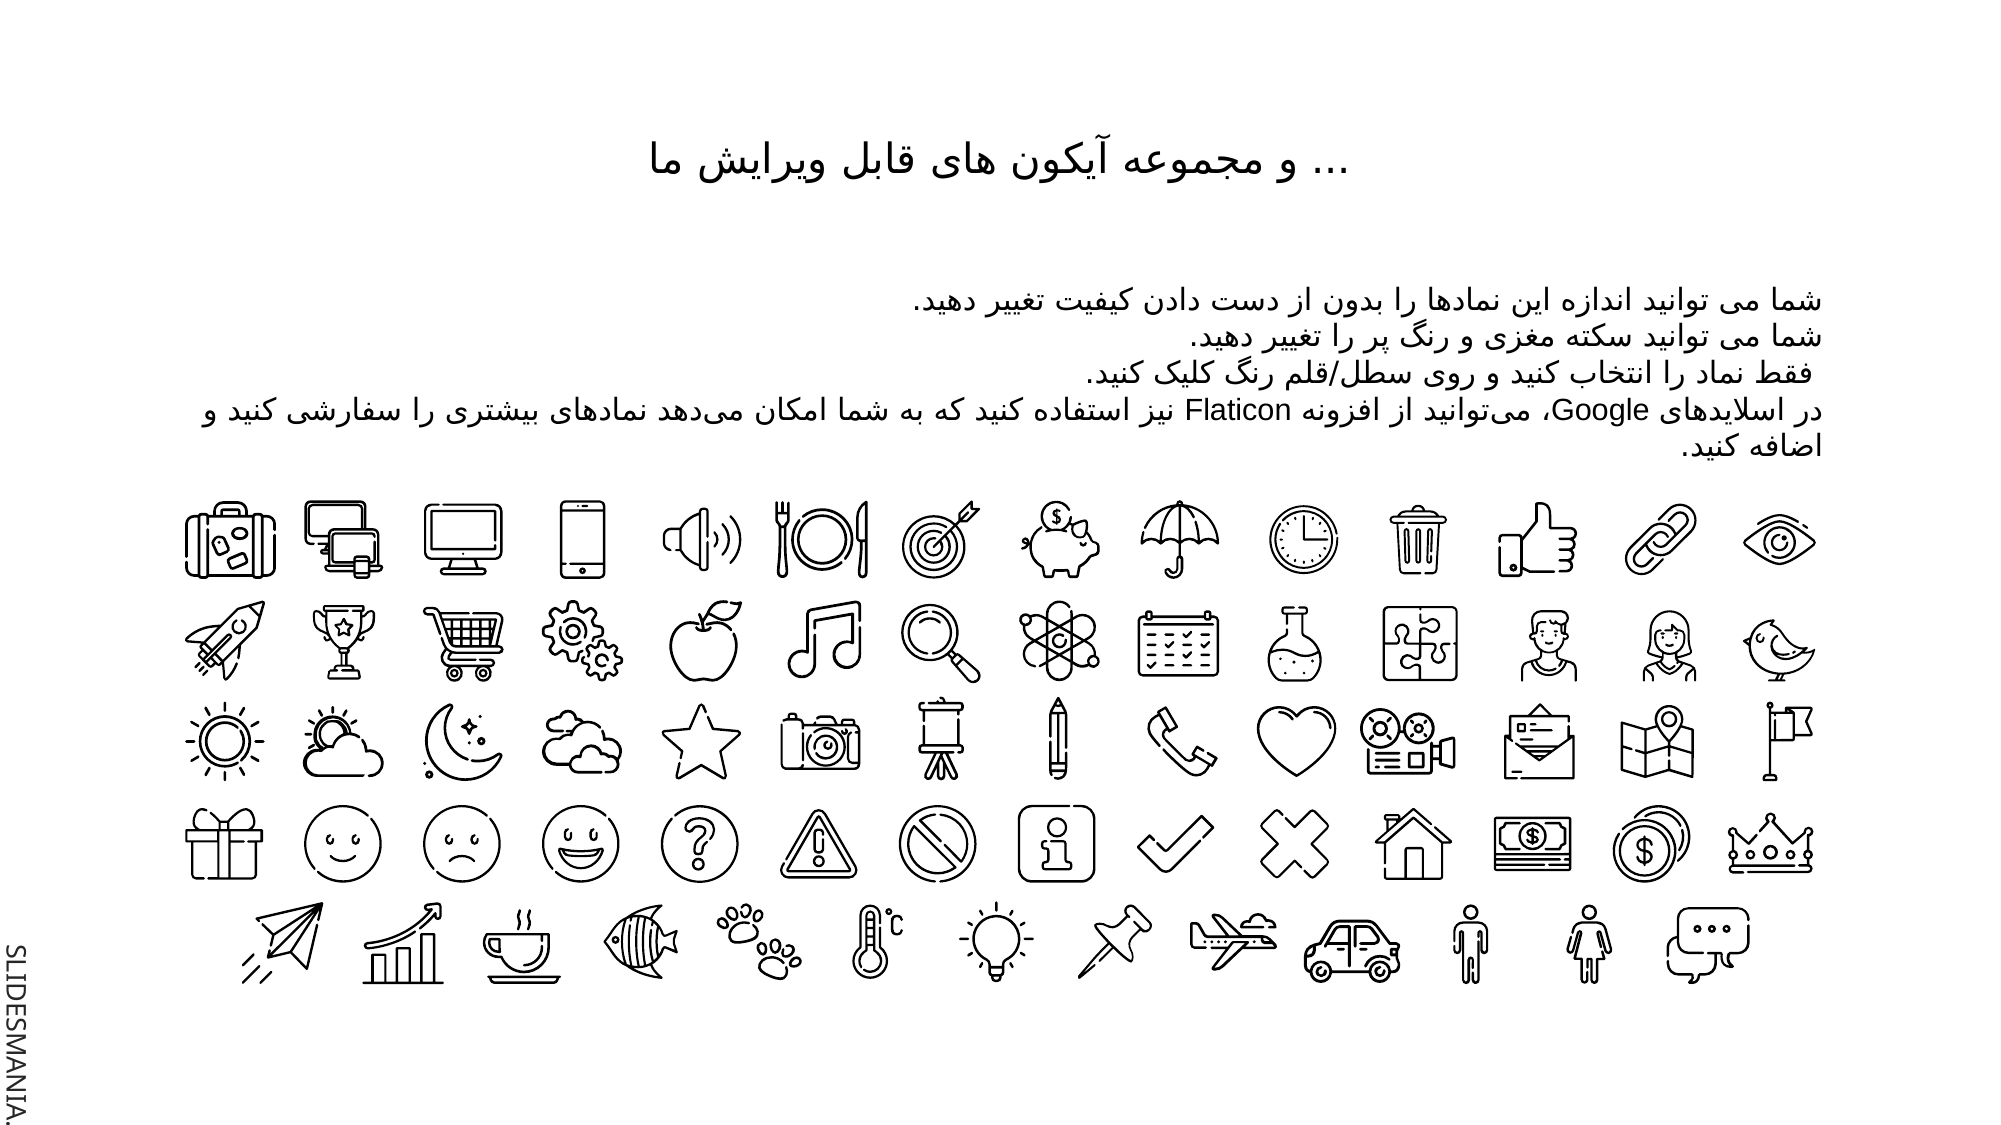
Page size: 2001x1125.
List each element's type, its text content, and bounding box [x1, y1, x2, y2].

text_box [241, 901, 324, 985]
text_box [303, 804, 383, 883]
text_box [1137, 610, 1220, 677]
text_box [1078, 904, 1152, 979]
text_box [1261, 606, 1325, 682]
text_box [541, 599, 624, 682]
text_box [1611, 804, 1694, 883]
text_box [1256, 705, 1337, 778]
text_box [1049, 696, 1068, 780]
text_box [603, 904, 679, 980]
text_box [852, 904, 904, 980]
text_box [662, 507, 743, 572]
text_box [669, 599, 743, 682]
text_box شما می توانید اندازه این نمادها را بدون از دست دادن کیفیت تغییر دهید. شما می توانید سکته مغزی و رنگ پر را تغییر دهید. فقط نماد را انتخاب کنید و روی سطل/قلم رنگ کلیک کنید. در اسلایدهای Google، می‌توانید از افزونه Flaticon نیز استفاده کنید که به شما امکان می‌دهد نمادهای بیشتری را سفارشی کنید و اضافه کنید. [156, 259, 1844, 427]
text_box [774, 500, 868, 579]
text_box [361, 902, 445, 985]
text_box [787, 600, 862, 679]
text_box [302, 705, 385, 778]
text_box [780, 712, 861, 771]
text_box [1382, 606, 1458, 682]
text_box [184, 500, 277, 580]
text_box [1269, 504, 1339, 575]
text_box [304, 500, 384, 579]
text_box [1565, 904, 1613, 985]
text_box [1623, 503, 1699, 576]
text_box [898, 603, 982, 684]
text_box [422, 606, 505, 682]
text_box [1136, 814, 1215, 874]
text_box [1666, 906, 1750, 985]
title ... و مجموعه آیکون های قابل ویرایش ما [156, 111, 1844, 218]
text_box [1493, 816, 1572, 872]
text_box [1503, 703, 1575, 780]
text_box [541, 804, 621, 883]
text_box [1762, 701, 1813, 782]
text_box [423, 503, 503, 576]
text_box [898, 804, 977, 883]
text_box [1357, 707, 1456, 775]
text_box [918, 696, 965, 781]
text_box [779, 808, 859, 879]
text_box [660, 804, 739, 884]
text_box [1140, 500, 1220, 579]
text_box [1620, 704, 1695, 779]
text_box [1742, 513, 1817, 566]
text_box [183, 600, 266, 681]
text_box [1147, 706, 1218, 777]
text_box [902, 500, 981, 579]
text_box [422, 703, 504, 782]
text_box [1020, 500, 1100, 579]
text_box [958, 901, 1035, 983]
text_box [1303, 919, 1401, 984]
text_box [1727, 812, 1814, 874]
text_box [1453, 904, 1489, 985]
text_box [185, 808, 264, 880]
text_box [660, 703, 742, 780]
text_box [482, 908, 562, 985]
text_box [1189, 912, 1278, 971]
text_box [184, 701, 265, 782]
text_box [312, 604, 376, 680]
text_box [542, 709, 623, 774]
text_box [1389, 504, 1448, 575]
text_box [422, 804, 502, 883]
text_box [1374, 807, 1453, 880]
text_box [1742, 619, 1816, 682]
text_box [559, 499, 606, 580]
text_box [1018, 600, 1102, 682]
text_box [1498, 501, 1578, 578]
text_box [1259, 808, 1330, 880]
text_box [1017, 804, 1096, 883]
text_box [716, 903, 803, 981]
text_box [1520, 609, 1578, 682]
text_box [1642, 610, 1697, 682]
